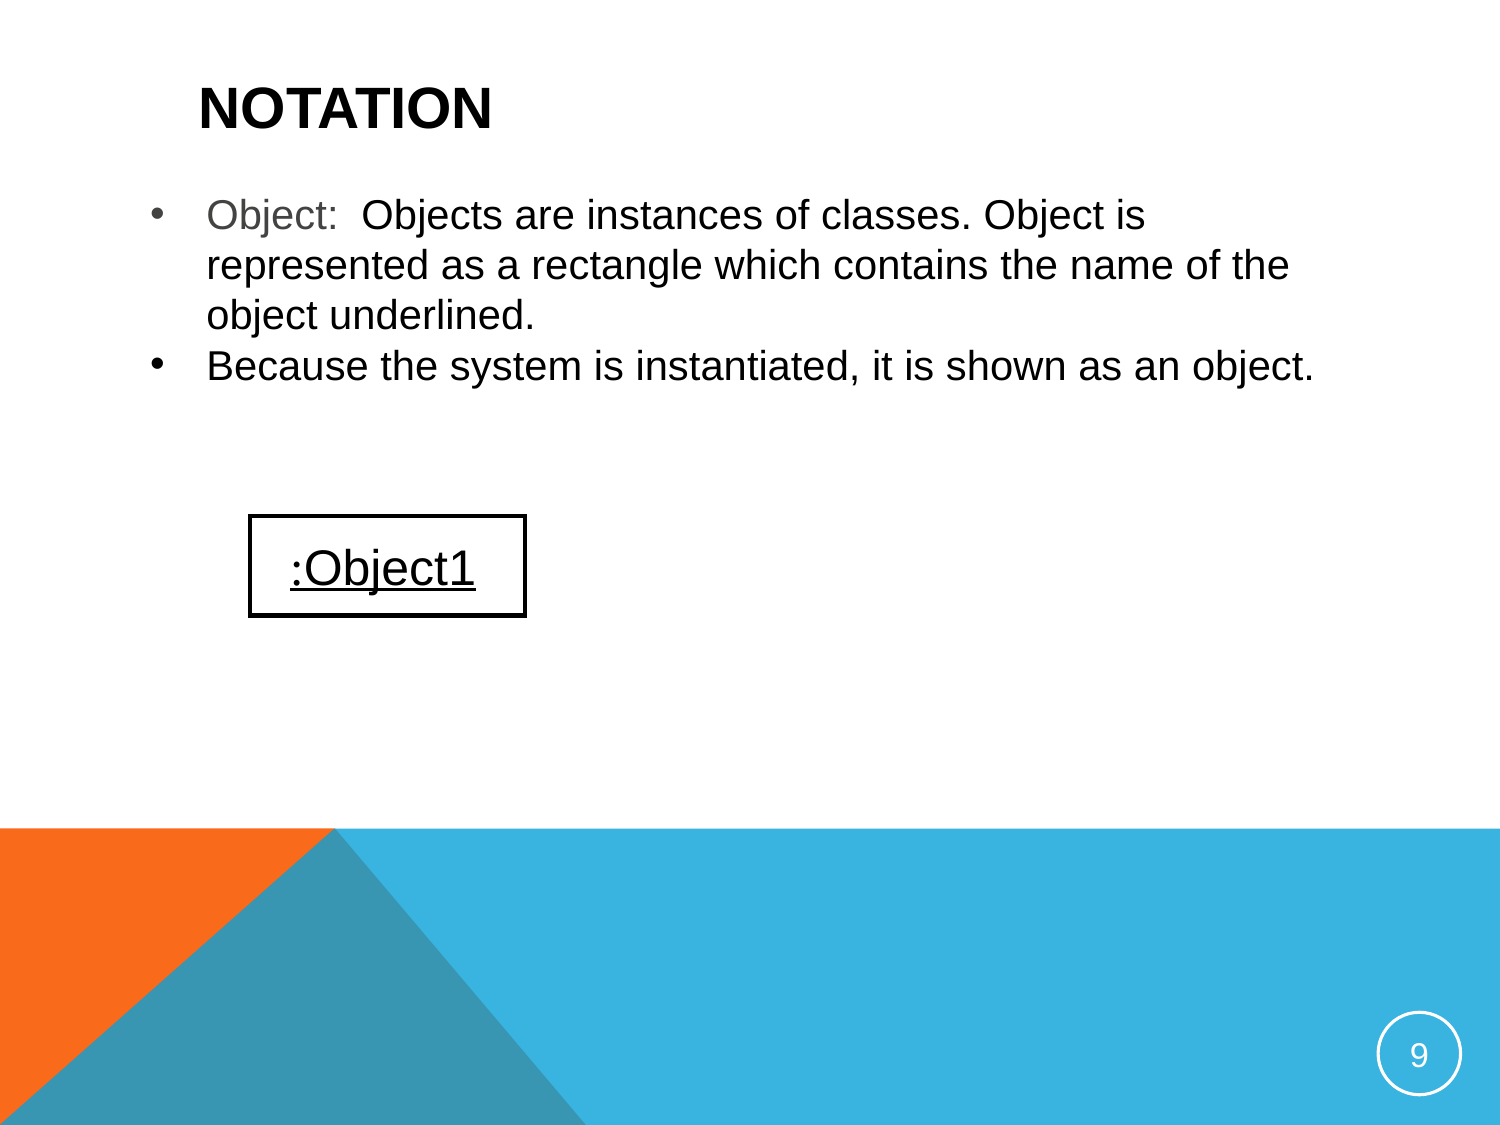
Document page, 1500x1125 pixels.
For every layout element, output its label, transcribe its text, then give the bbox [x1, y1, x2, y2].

title Notation [135, 60, 1369, 150]
text_box :Object1 [275, 528, 613, 603]
list Object: Objects are instances of classes. Object is represented as a rectangle which contains the name of the object underlined. Because the system is instantiated, it is shown as an object. [135, 180, 1369, 768]
text_box [249, 515, 526, 616]
slide_number 9 [1376, 1010, 1463, 1097]
